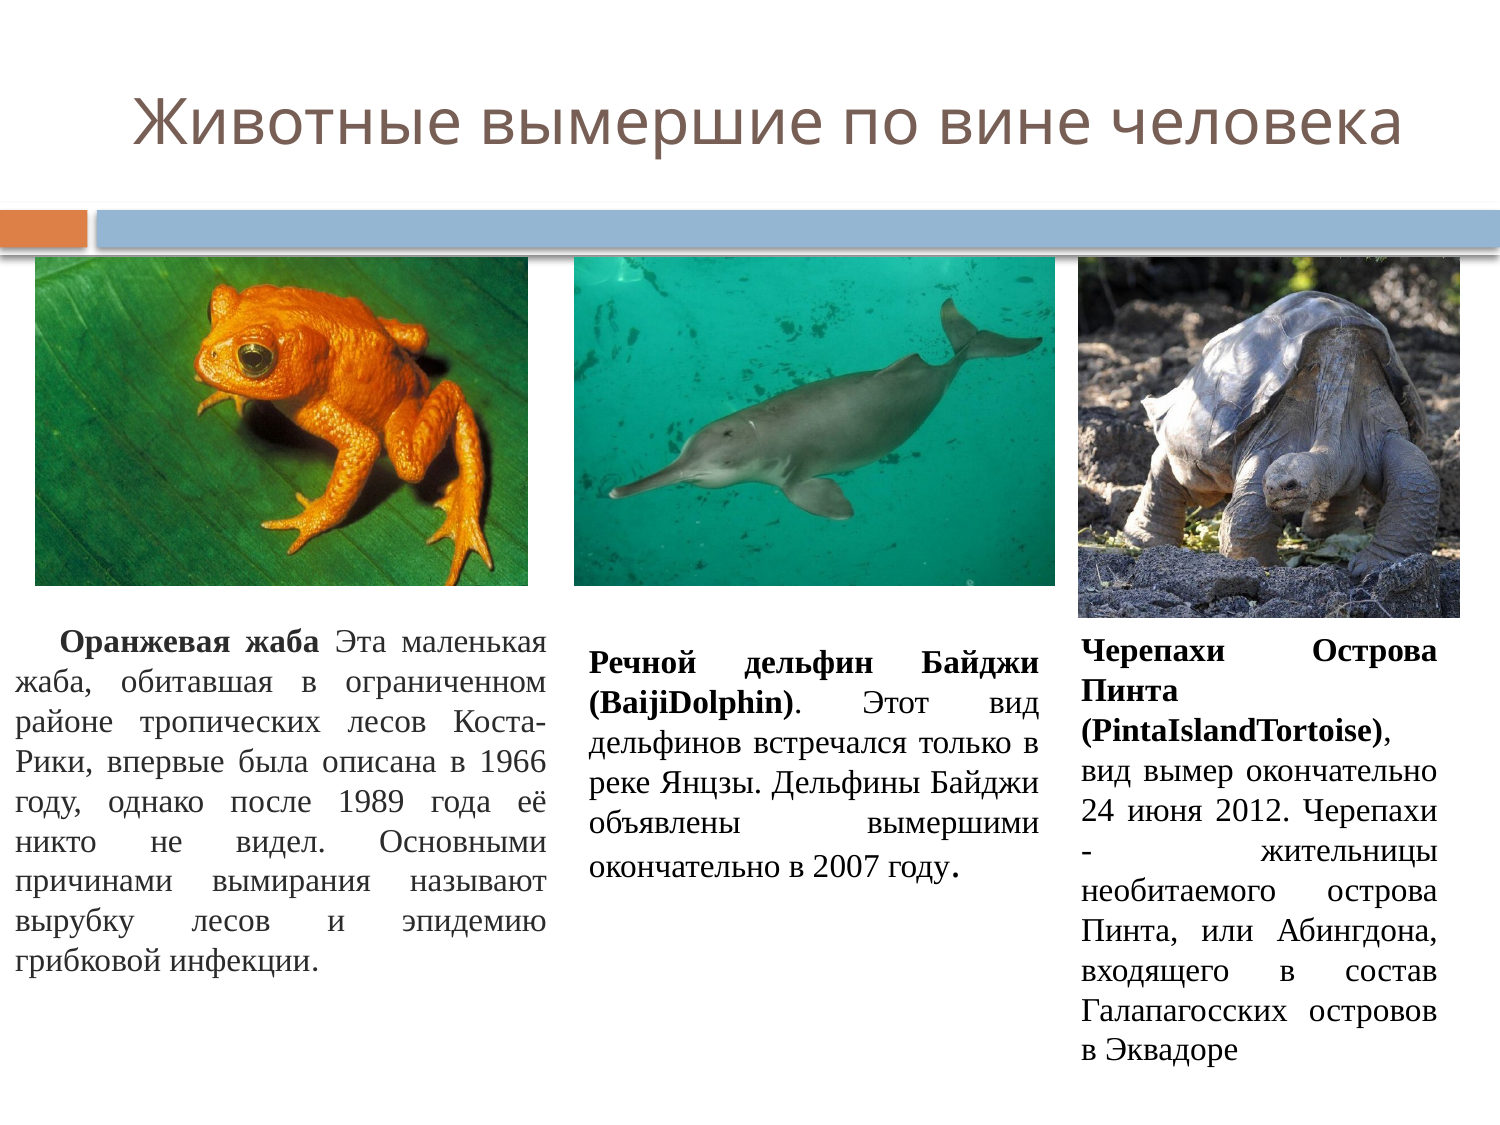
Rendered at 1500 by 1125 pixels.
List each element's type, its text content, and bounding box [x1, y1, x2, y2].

text_box Оранжевая жаба Эта маленькая жаба, обитавшая в ограниченном районе тропических лесов Коста-Рики, впервые была описана в 1966 году, однако после 1989 года её никто не видел. Основными причинами вымирания называют вырубку лесов и эпидемию грибковой инфекции. [0, 611, 563, 986]
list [34, 257, 528, 587]
text_box Черепахи Острова Пинта (PintaIslandTortoise), вид вымер окончательно 24 июня 2012. Черепахи - жительницы необитаемого острова Пинта, или Абингдона, входящего в состав Галапагосских островов в Эквадоре [1066, 621, 1453, 1075]
picture [1077, 257, 1460, 618]
picture [573, 257, 1055, 587]
title Животные вымершие по вине человека [100, 37, 1438, 200]
text_box Речной дельфин Байджи (BaijiDolphin). Этот вид дельфинов встречался только в реке Янцзы. Дельфины Байджи объявлены вымершими окончательно в 2007 году. [574, 632, 1055, 893]
